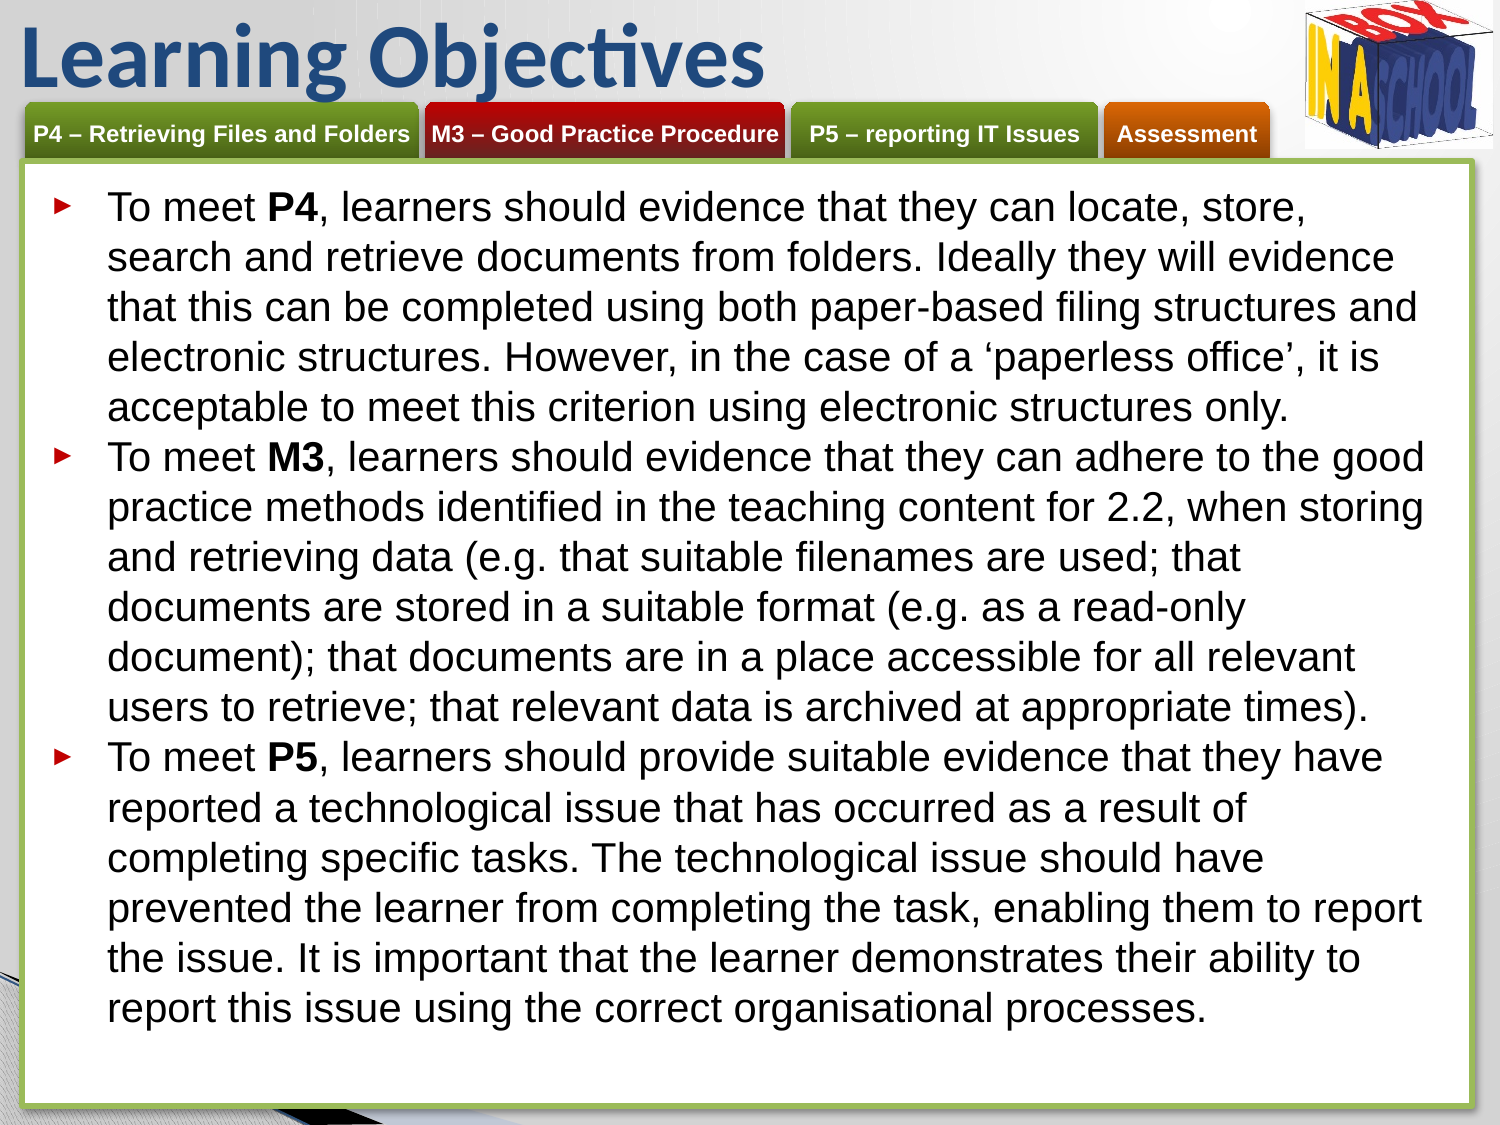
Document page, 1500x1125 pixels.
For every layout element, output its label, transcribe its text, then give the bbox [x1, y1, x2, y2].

text_box To meet P4, learners should evidence that they can locate, store, search and retrieve documents from folders. Ideally they will evidence that this can be completed using both paper-based filing structures and electronic structures. However, in the case of a ‘paperless office’, it is acceptable to meet this criterion using electronic structures only. To meet M3, learners should evidence that they can adhere to the good practice methods identified in the teaching content for 2.2, when storing and retrieving data (e.g. that suitable filenames are used; that documents are stored in a suitable format (e.g. as a read-only document); that documents are in a place accessible for all relevant users to retrieve; that relevant data is archived at appropriate times). To meet P5, learners should provide suitable evidence that they have reported a technological issue that has occurred as a result of completing specific tasks. The technological issue should have prevented the learner from completing the task, enabling them to report the issue. It is important that the learner demonstrates their ability to report this issue using the correct organisational processes. [34, 172, 1454, 1038]
picture [281, 1114, 303, 1125]
title Learning Objectives [5, 0, 1270, 102]
picture [1305, 0, 1494, 149]
